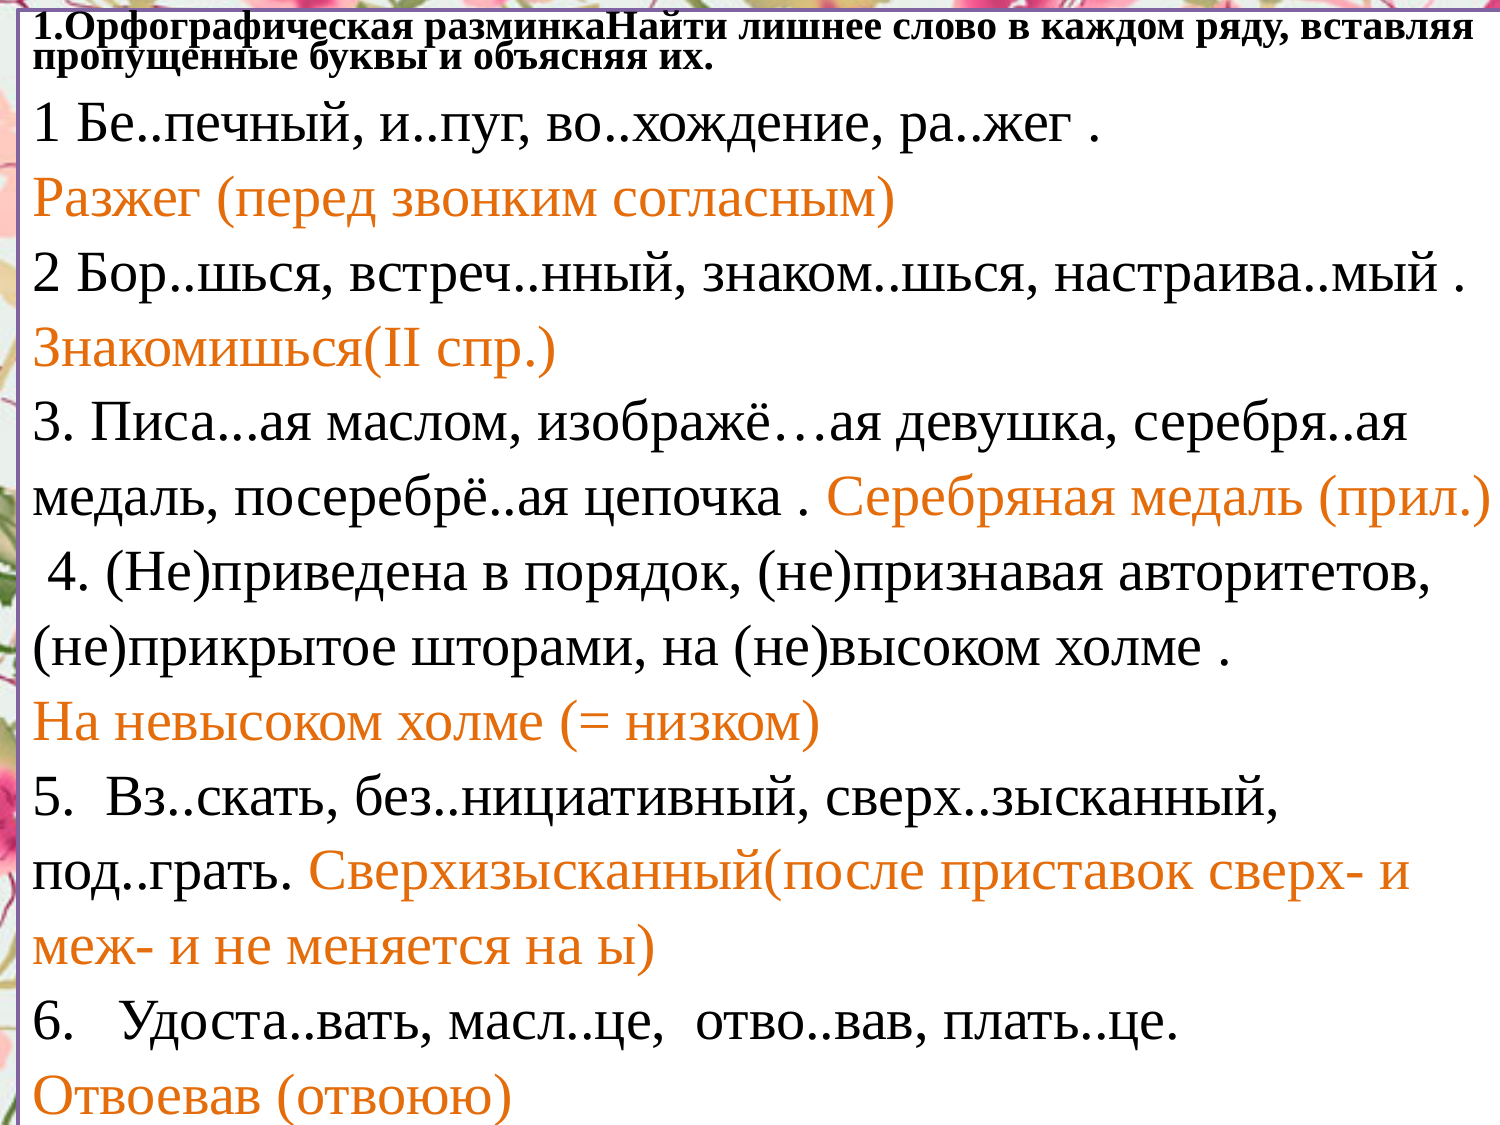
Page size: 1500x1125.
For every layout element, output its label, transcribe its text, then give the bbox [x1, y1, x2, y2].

text_box 1.Орфографическая разминкаНайти лишнее слово в каждом ряду, вставляя пропущенные буквы и объясняя их. 1 Бе..печный, и..пуг, во..хождение, ра..жег . Разжег (перед звонким согласным) 2 Бор..шься, встреч..нный, знаком..шься, настраива..мый . Знакомишься(II спр.) 3. Писа...ая маслом, изображё…ая девушка, серебря..ая медаль, посеребрё..ая цепочка . Серебряная медаль (прил.) 4. (Не)приведена в порядок, (не)признавая авторитетов, (не)прикрытое шторами, на (не)высоком холме . На невысоком холме (= низком) 5. Вз..скать, без..нициативный, сверх..зысканный, под..грать. Сверхизысканный(после приставок сверх- и меж- и не меняется на ы) Удоста..вать, масл..це, отво..вав, плать..це. Отвоевав (отвоюю) [16, 8, 1500, 1125]
picture [0, 0, 1500, 1125]
